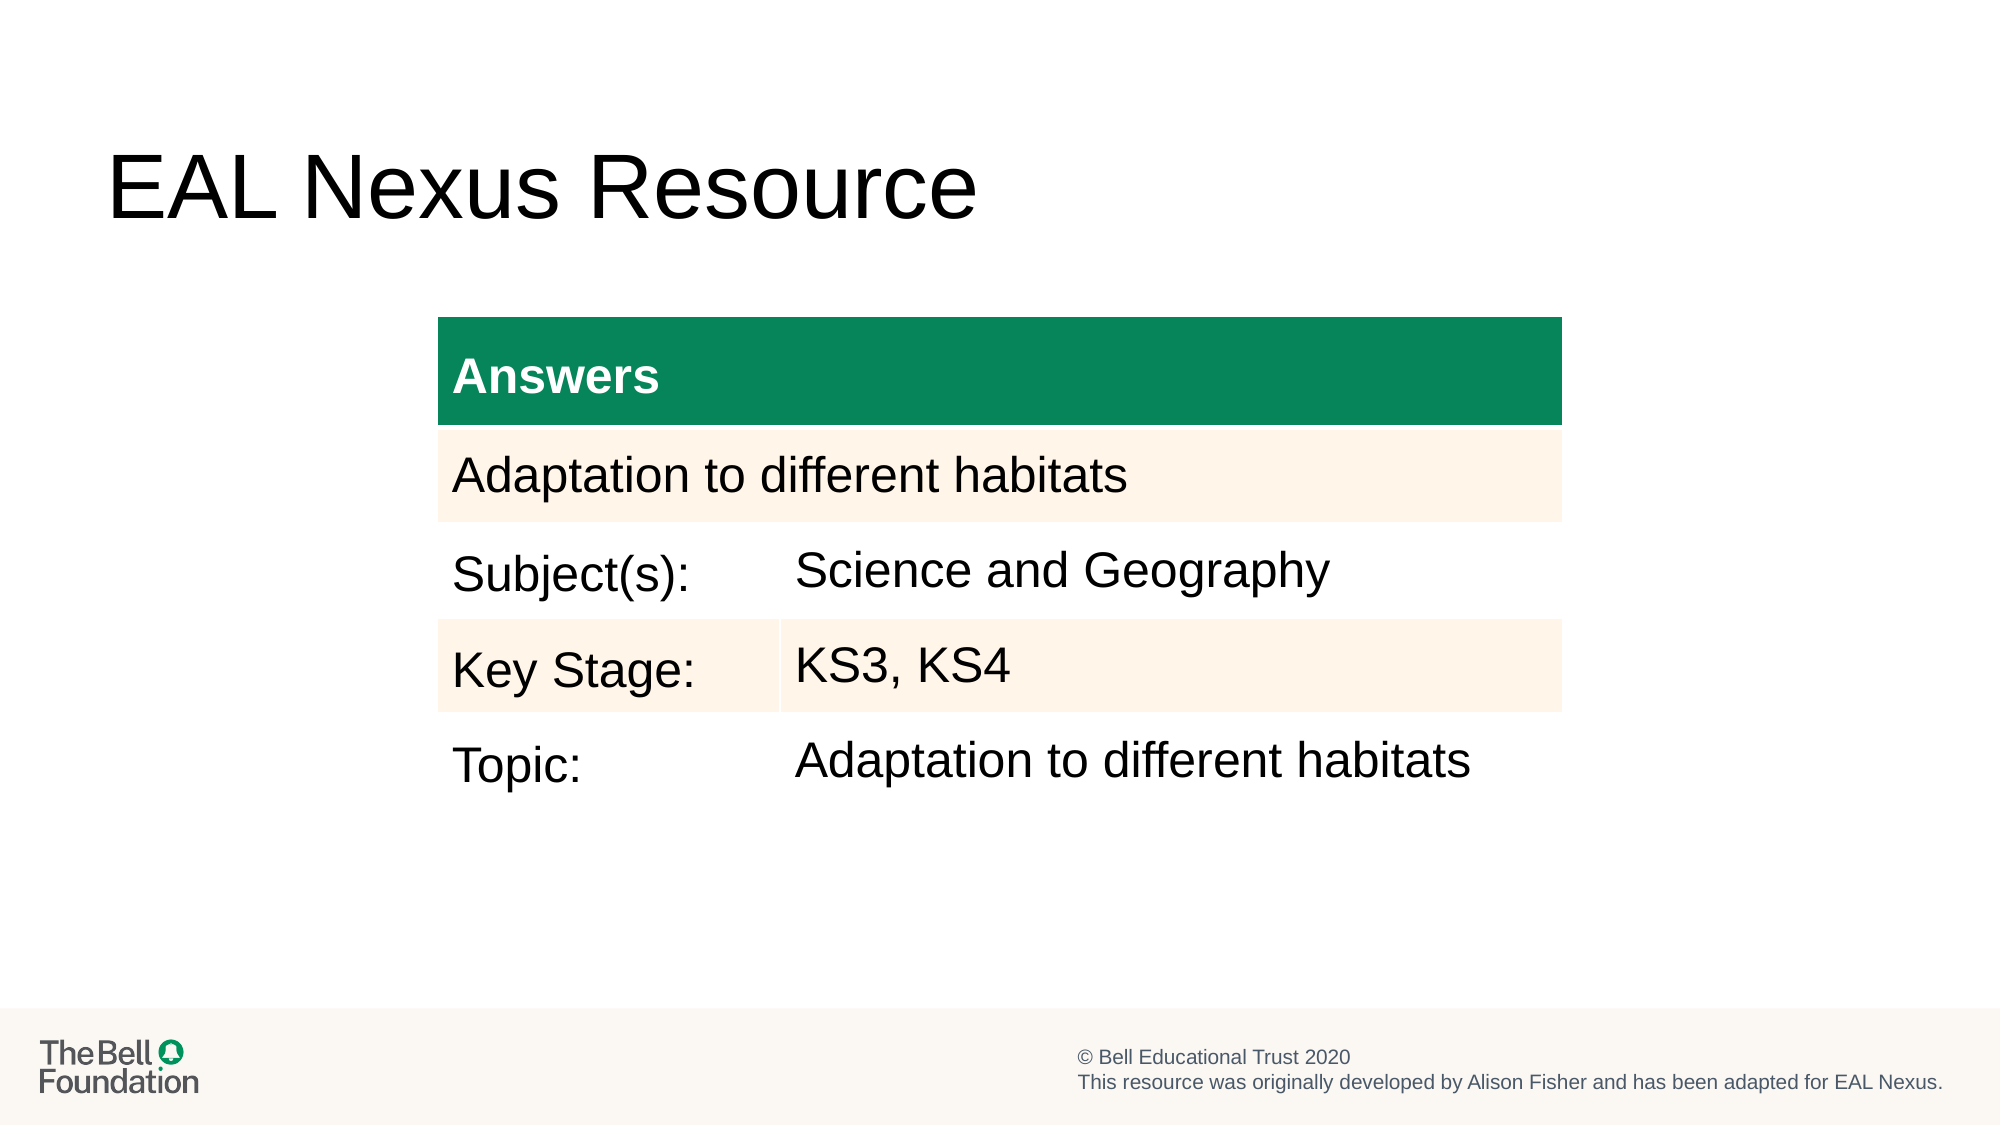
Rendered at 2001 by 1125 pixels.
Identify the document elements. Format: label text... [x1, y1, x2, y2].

table_cell KS3, KS4 [781, 619, 1562, 712]
picture [30, 1028, 203, 1105]
table_cell Key Stage: [438, 619, 779, 712]
table_cell Topic: [438, 714, 779, 807]
table_cell Science and Geography [781, 524, 1562, 617]
table_cell Adaptation to different habitats [781, 714, 1562, 807]
table_cell Subject(s): [438, 524, 779, 617]
table_header Answers [438, 317, 1562, 425]
table_cell Adaptation to different habitats [438, 430, 1562, 522]
text_box © Bell Educational Trust 2020 This resource was originally developed by Alison Fisher and has been adapted for EAL Nexus. [1062, 1036, 1986, 1101]
text_box EAL Nexus Resource [91, 119, 996, 245]
